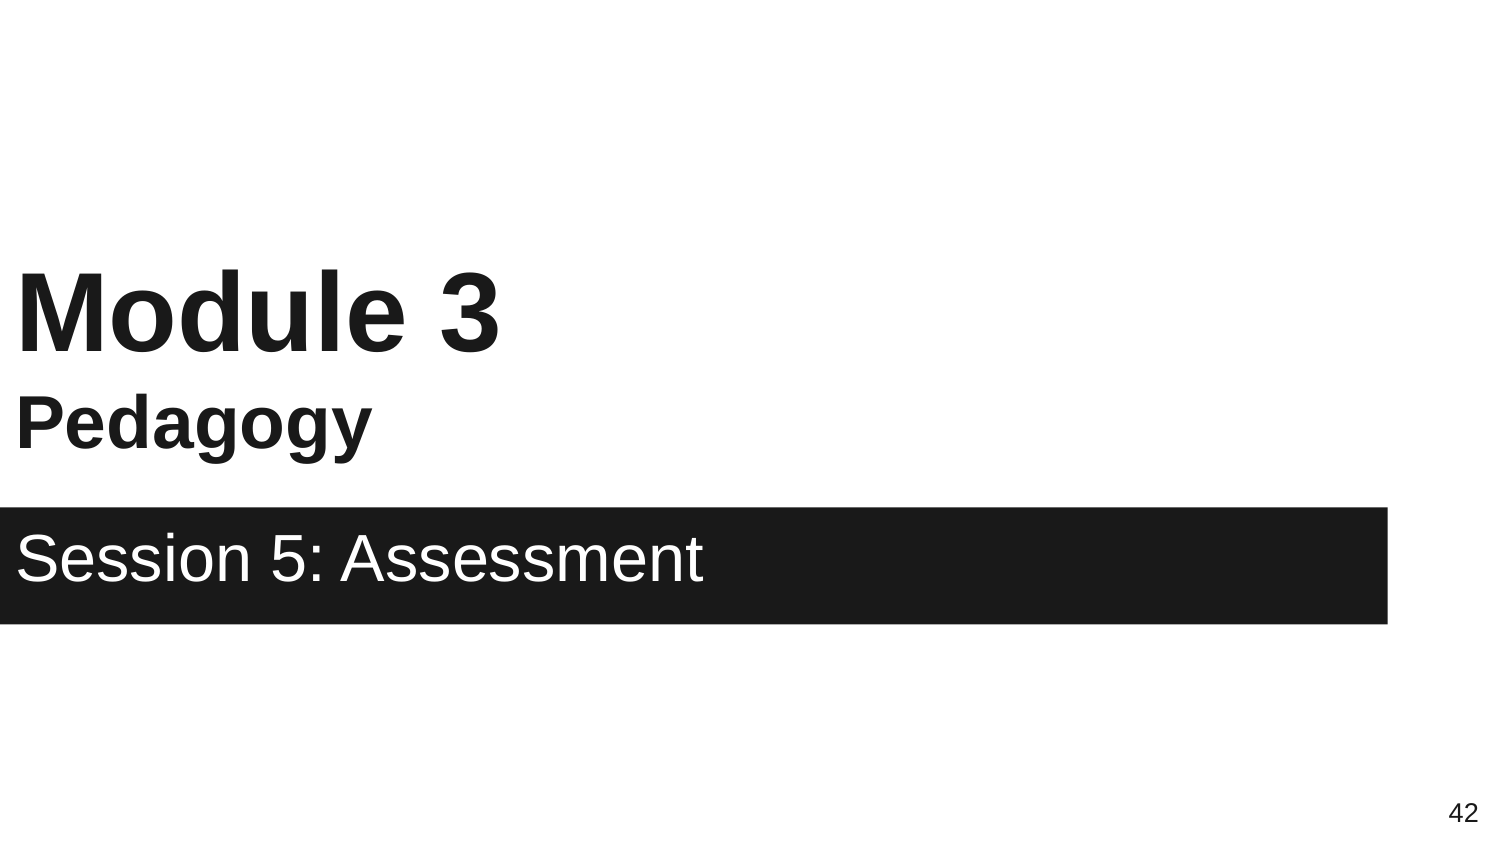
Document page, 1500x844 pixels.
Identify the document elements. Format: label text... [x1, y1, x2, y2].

title Module 3 Pedagogy [0, 213, 1275, 490]
slide_number 42 [1403, 779, 1494, 844]
subtitle Session 5: Assessment [0, 507, 1275, 625]
